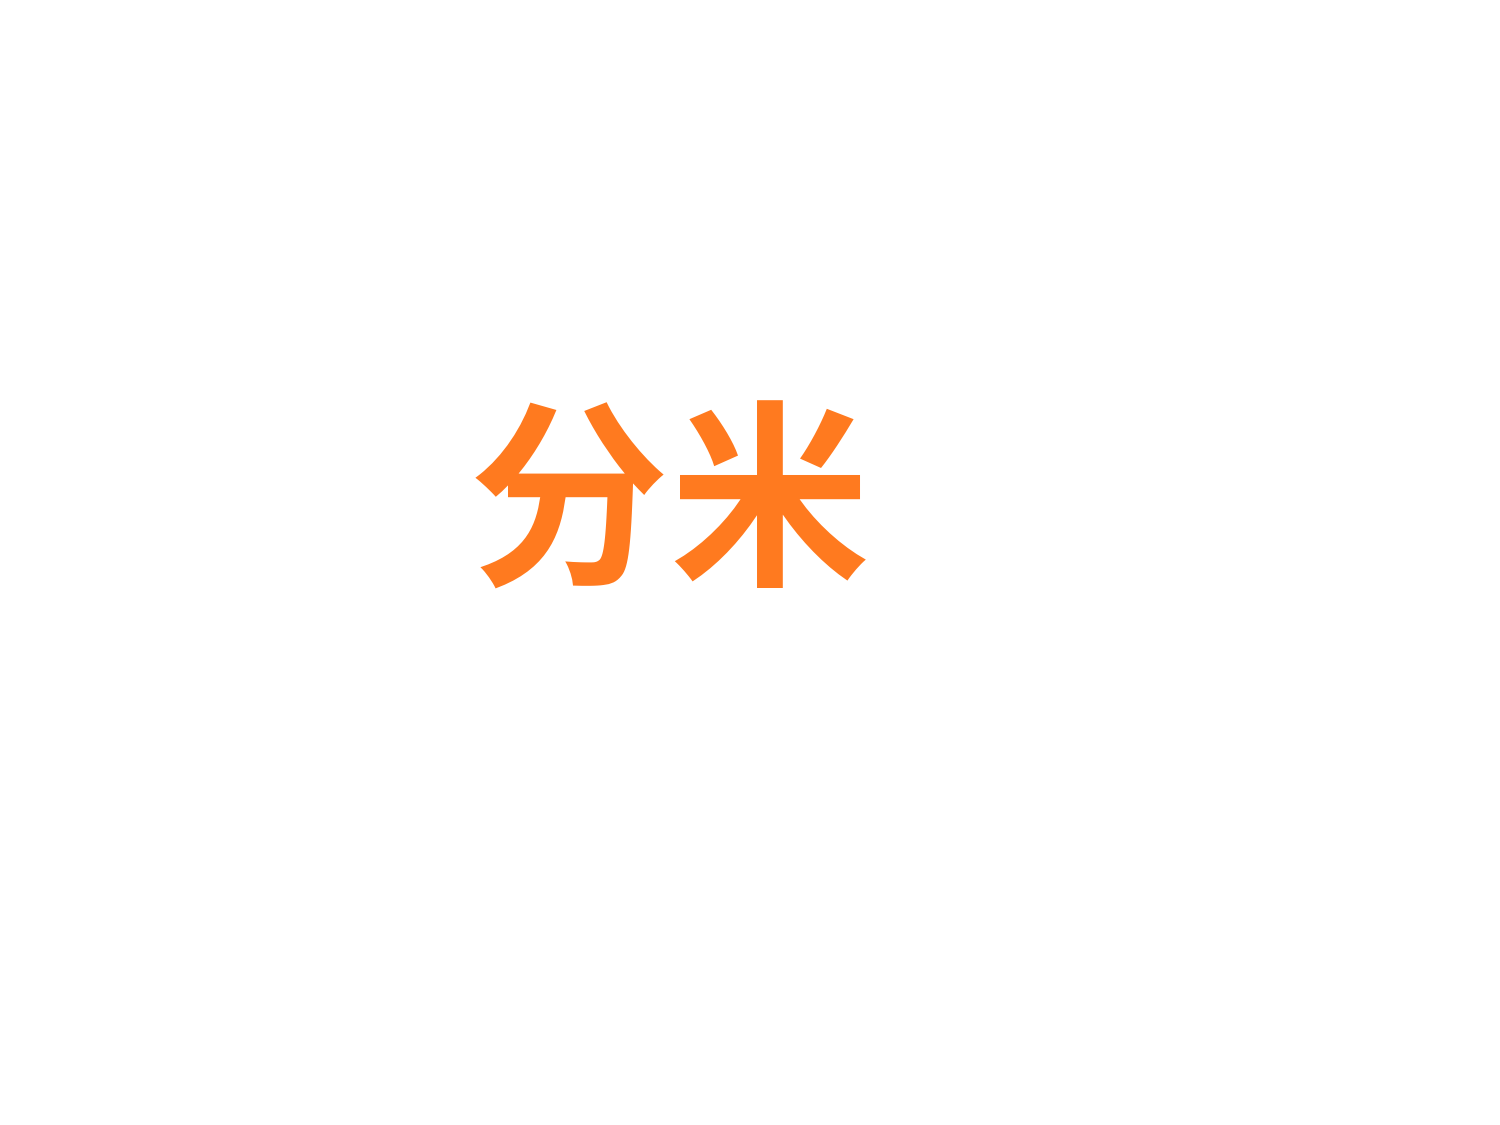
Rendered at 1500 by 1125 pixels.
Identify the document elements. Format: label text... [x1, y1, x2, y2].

text_box 分米 [386, 363, 954, 619]
